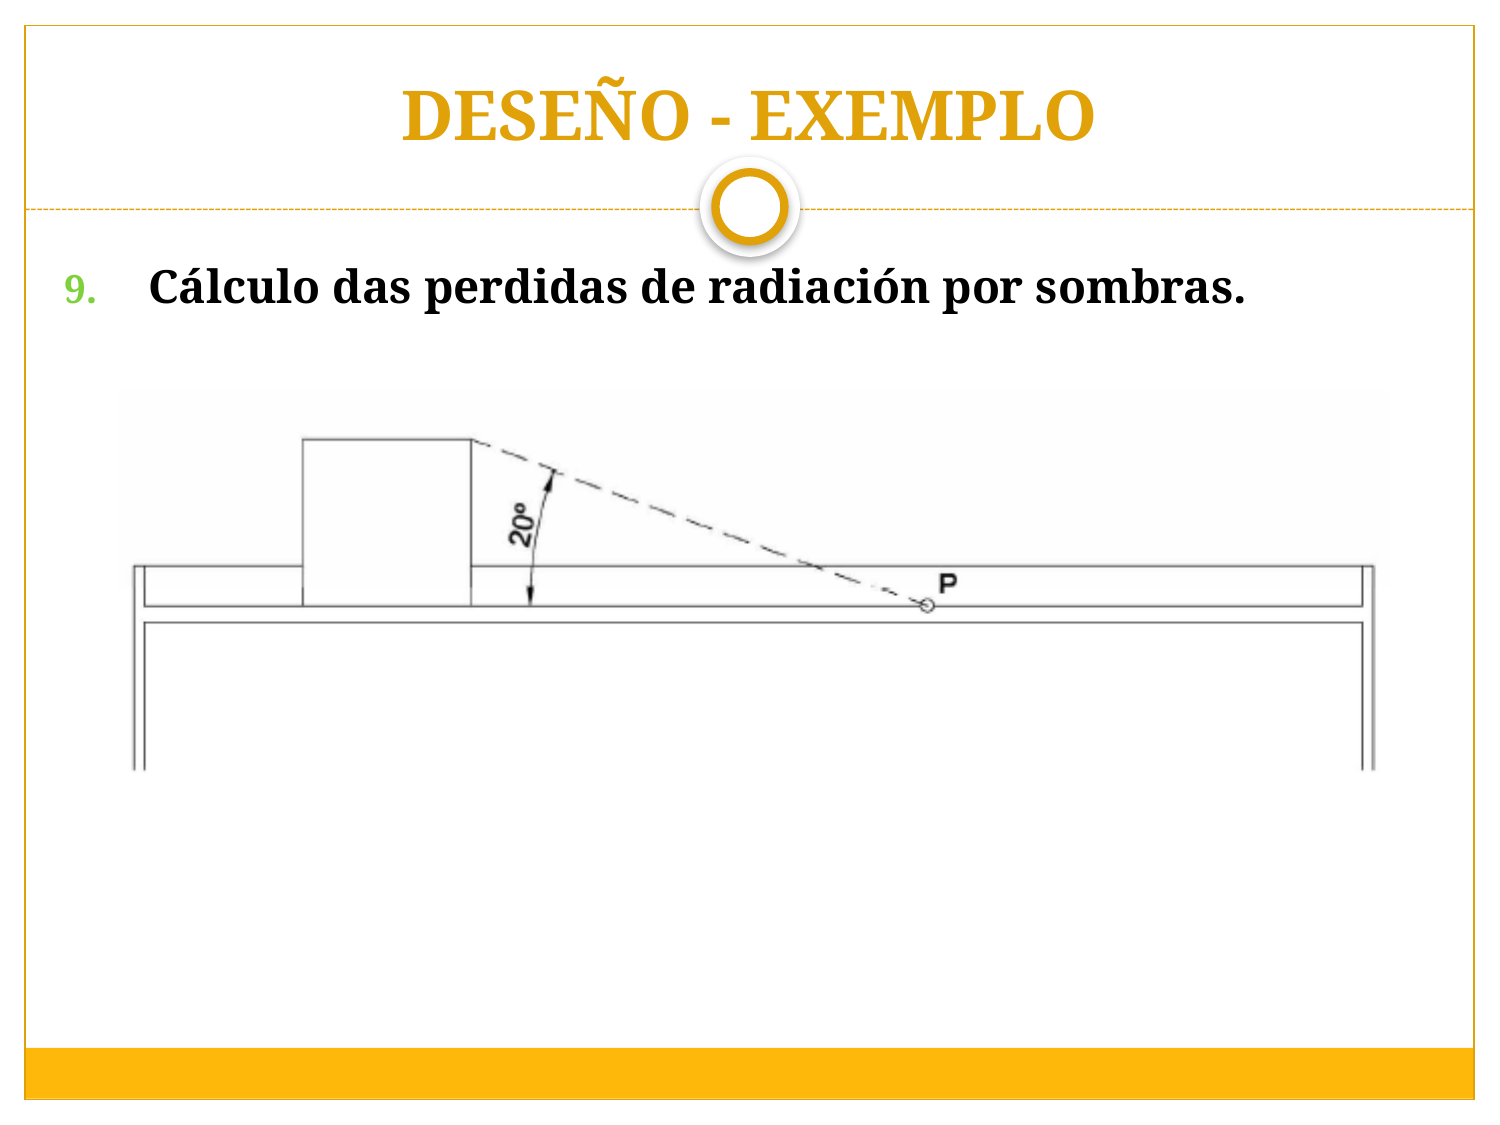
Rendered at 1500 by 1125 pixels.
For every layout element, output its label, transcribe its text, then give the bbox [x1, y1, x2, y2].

list Cálculo das perdidas de radiación por sombras. [49, 250, 1445, 1001]
title DESEÑO - EXEMPLO [49, 37, 1450, 162]
picture [88, 383, 1408, 835]
